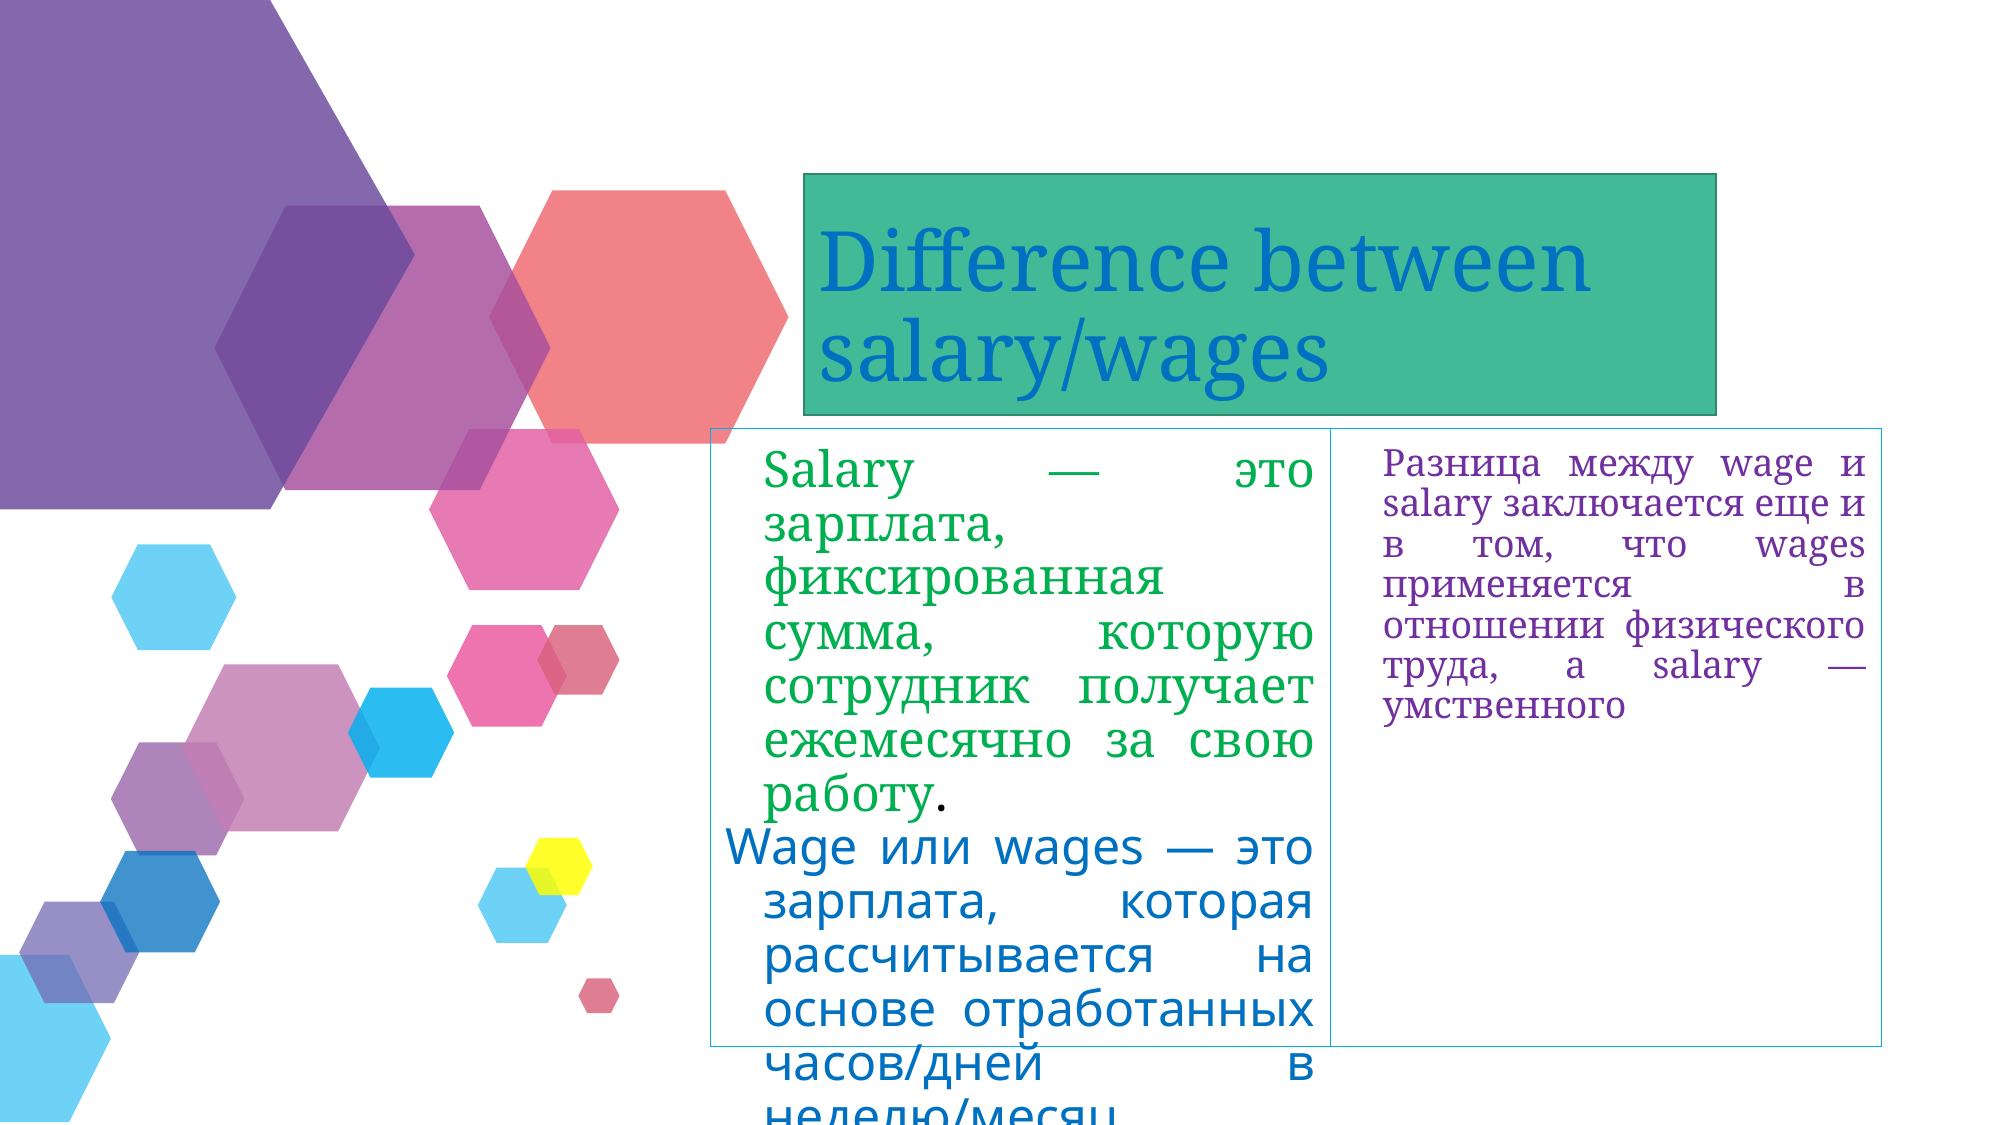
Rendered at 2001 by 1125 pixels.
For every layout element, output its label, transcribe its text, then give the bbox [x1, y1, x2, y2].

list Salary — это зарплата, фиксированная сумма, которую сотрудник получает ежемесячно за свою работу. Wage или wages — это зарплата, которая рассчитывается на основе отработанных часов/дней в неделю/месяц. [710, 428, 1330, 1047]
list Разница между wage и salary заключается еще и в том, что wages применяется в отношении физического труда, а salary — умственного [1330, 428, 1882, 1047]
title Difference between salary/wages [803, 173, 1717, 416]
